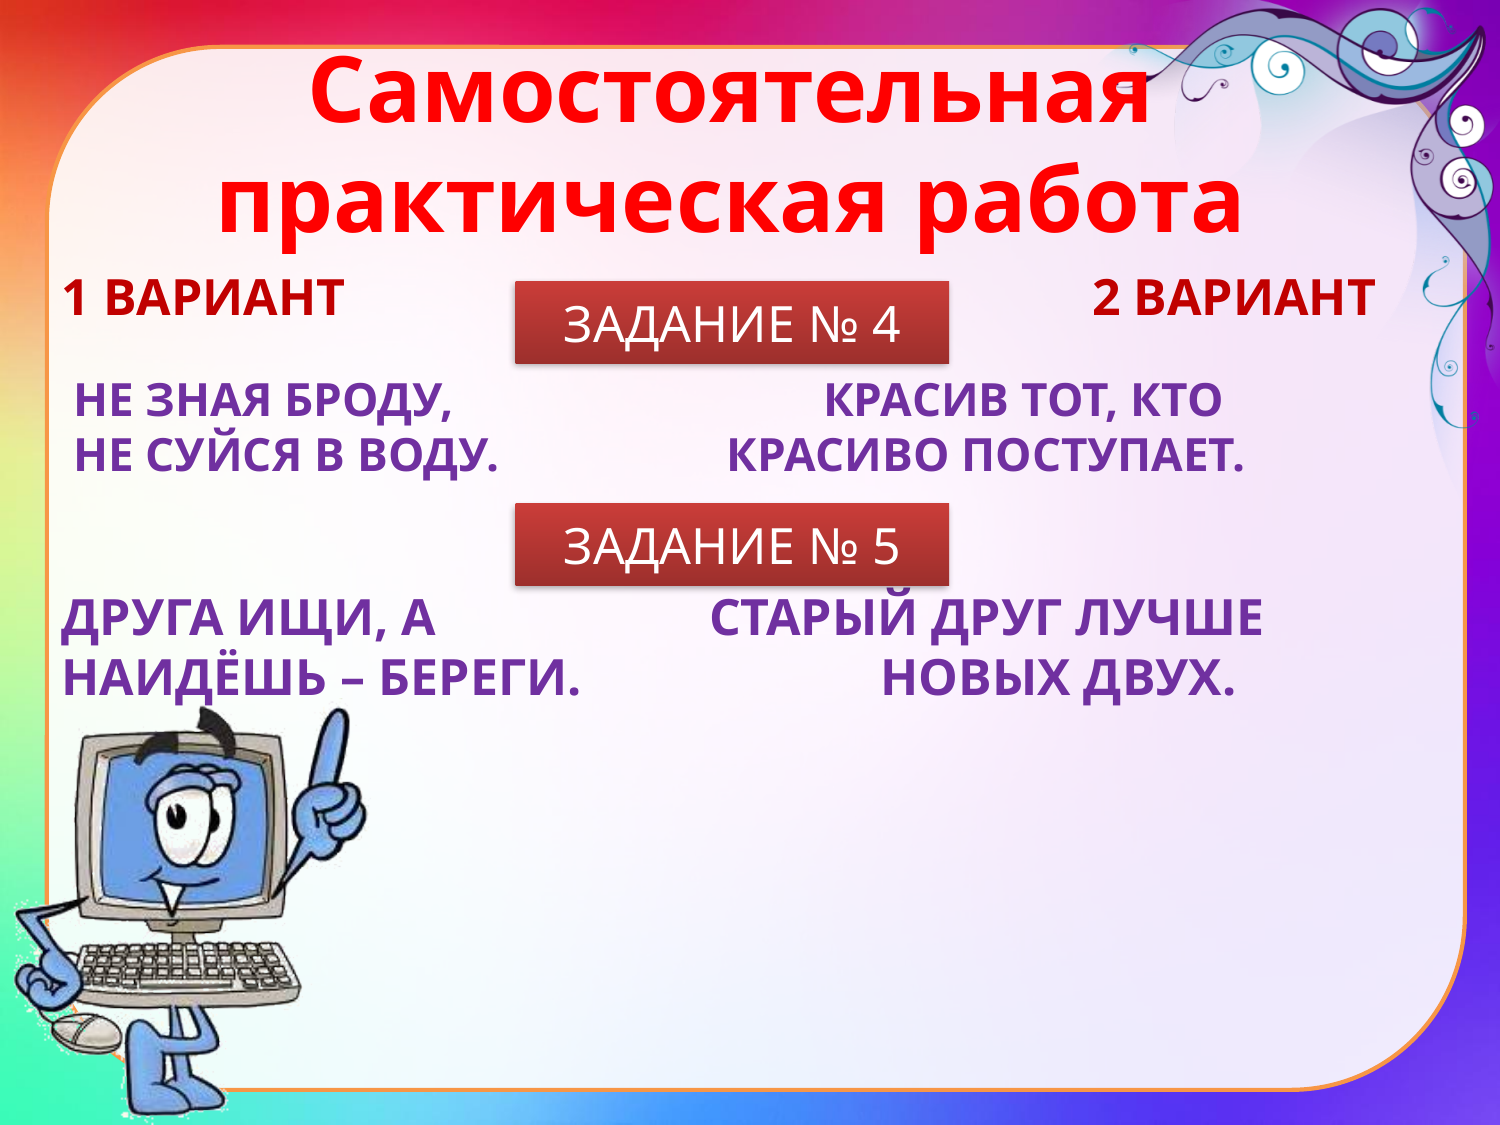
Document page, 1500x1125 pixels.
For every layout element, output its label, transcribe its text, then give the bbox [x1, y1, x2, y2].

picture [0, 0, 1500, 1125]
text_box 1 ВАРИАНТ [46, 257, 457, 333]
text_box ДРУГА ИЩИ, А СТАРЫЙ ДРУГ ЛУЧШЕ НАИДЁШЬ – БЕРЕГИ. НОВЫХ ДВУХ. [46, 578, 1454, 714]
text_box 2 ВАРИАНТ [1019, 257, 1430, 333]
text_box НЕ ЗНАЯ БРОДУ, КРАСИВ ТОТ, КТО НЕ СУЙСЯ В ВОДУ. КРАСИВО ПОСТУПАЕТ. [58, 363, 1453, 488]
text_box ЗАДАНИЕ № 5 [515, 503, 950, 586]
text_box ЗАДАНИЕ № 4 [515, 281, 950, 363]
text_box Самостоятельная практическая работа [56, 23, 1407, 272]
